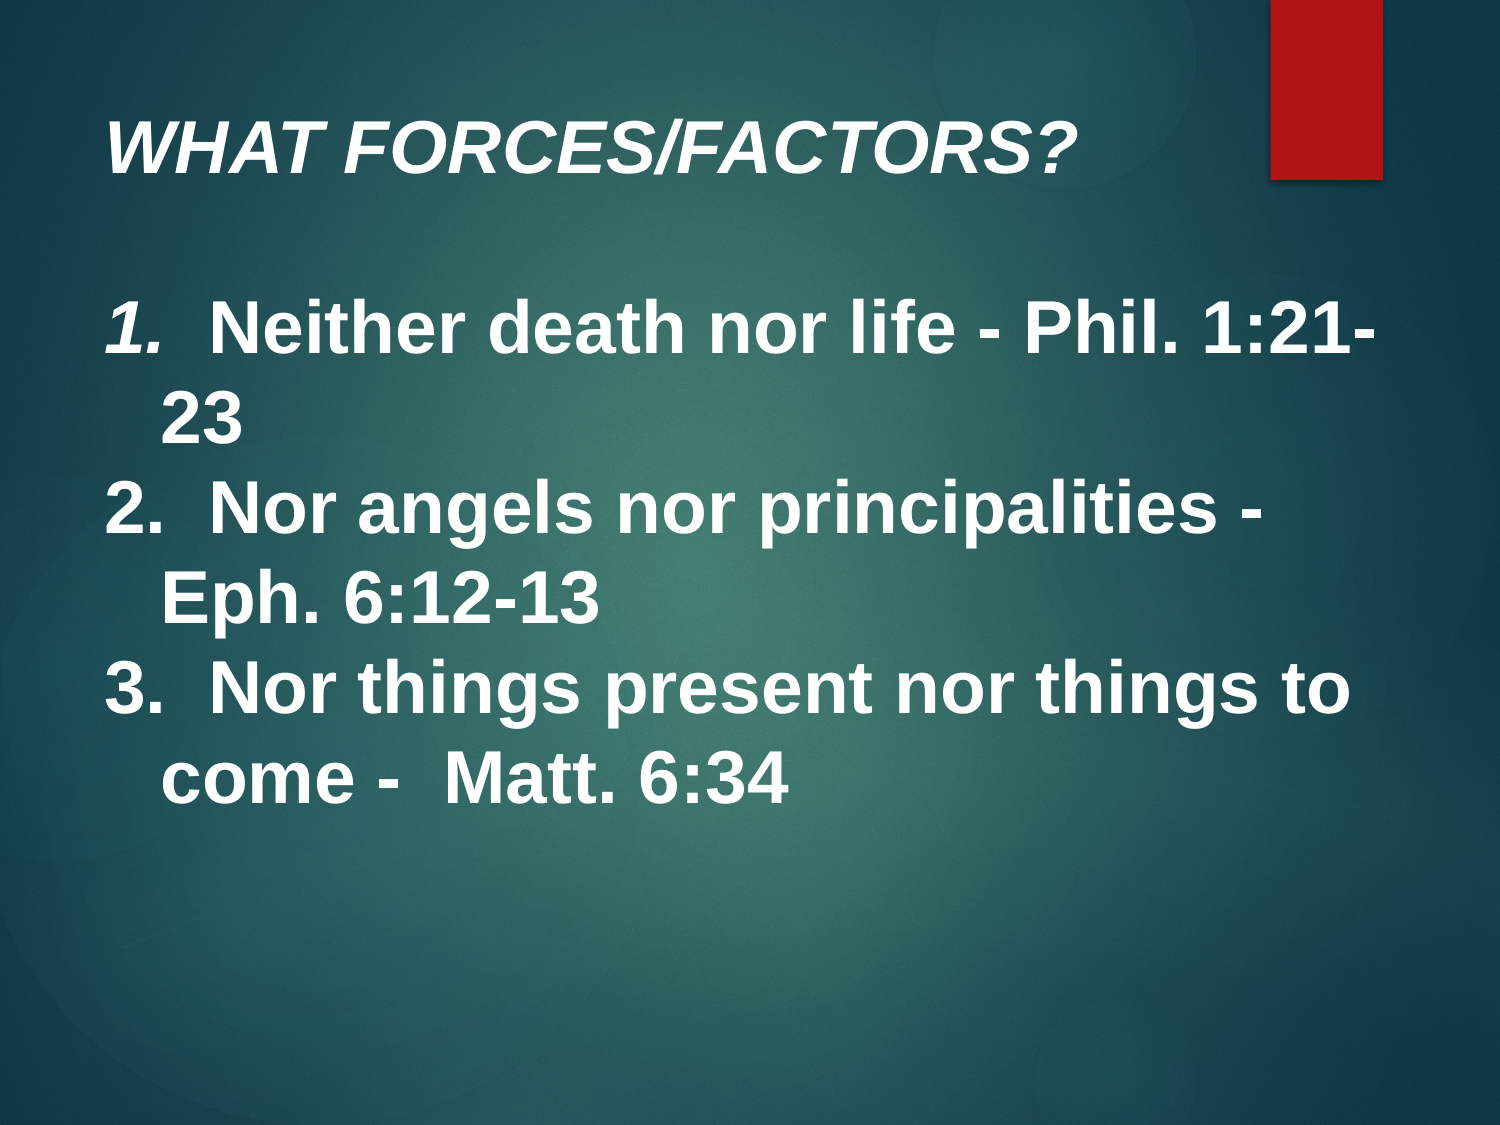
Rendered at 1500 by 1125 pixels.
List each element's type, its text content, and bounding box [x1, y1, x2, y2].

text_box WHAT FORCES/FACTORS? Neither death nor life - Phil. 1:21-23 Nor angels nor principalities - Eph. 6:12-13 Nor things present nor things to come - Matt. 6:34 [89, 91, 1441, 826]
